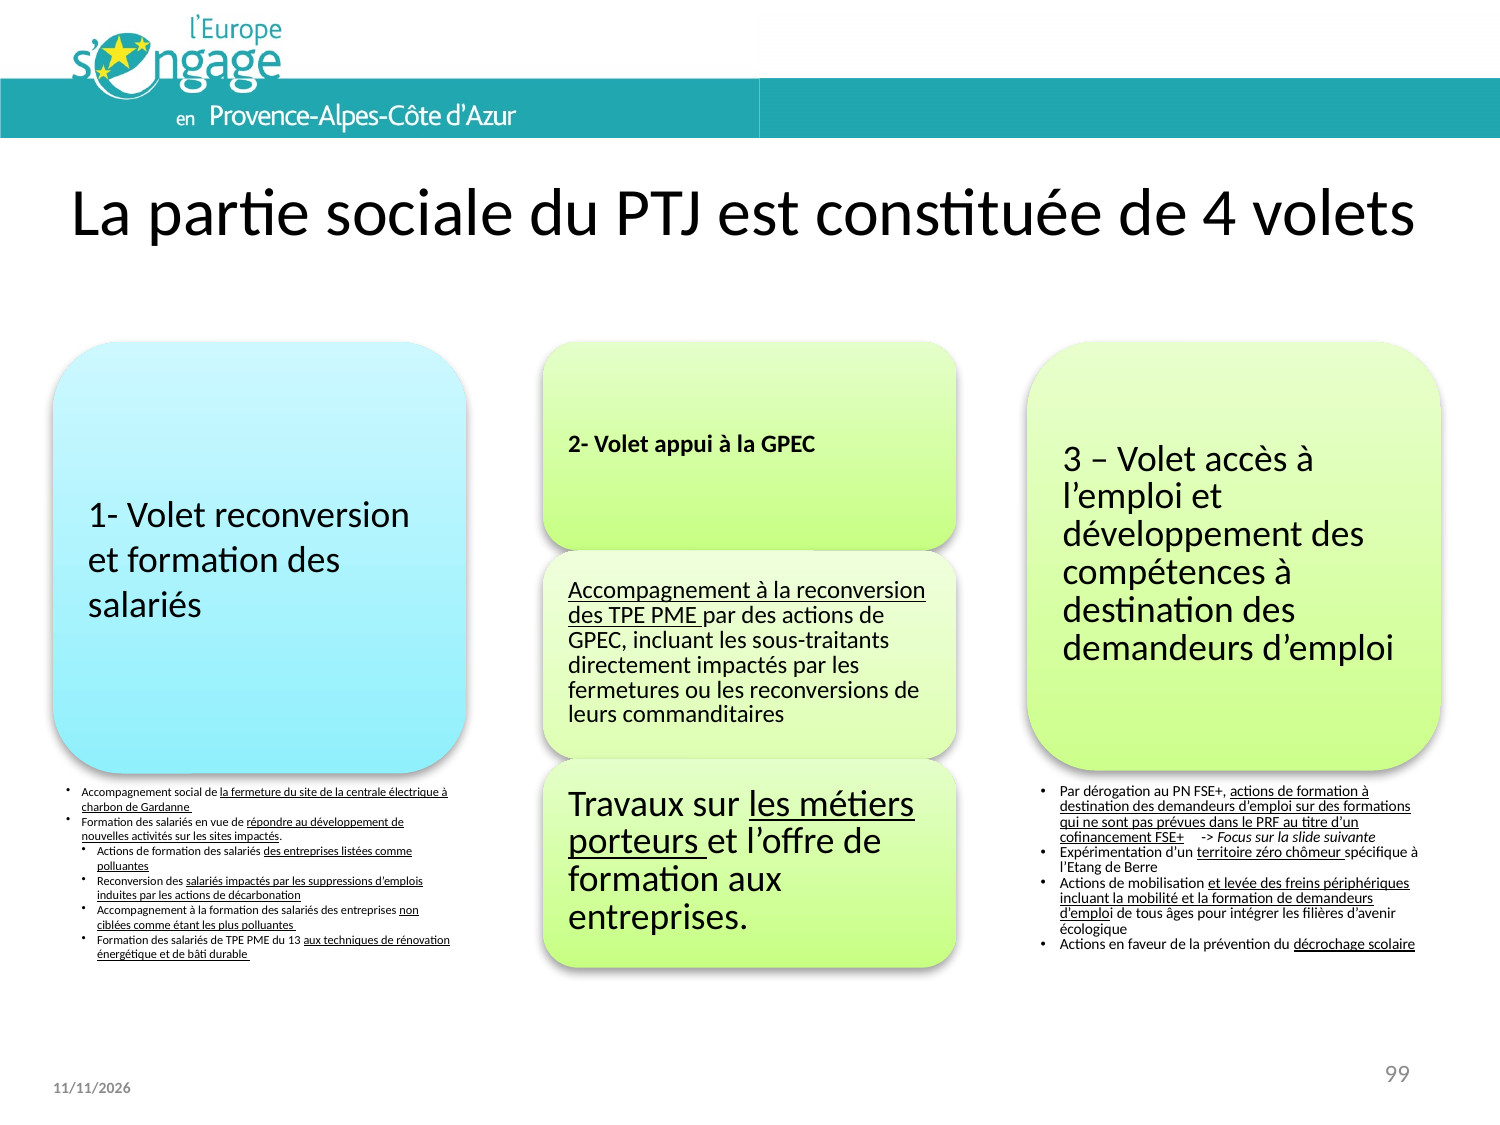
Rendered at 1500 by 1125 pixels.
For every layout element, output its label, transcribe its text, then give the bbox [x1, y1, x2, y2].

title La partie sociale du PTJ est constituée de 4 volets [53, 151, 1436, 268]
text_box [52, 341, 467, 973]
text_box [542, 341, 957, 968]
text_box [1027, 341, 1442, 968]
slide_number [53, 1049, 252, 1125]
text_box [0, 14, 1500, 138]
slide_number 99 [1074, 1042, 1425, 1103]
